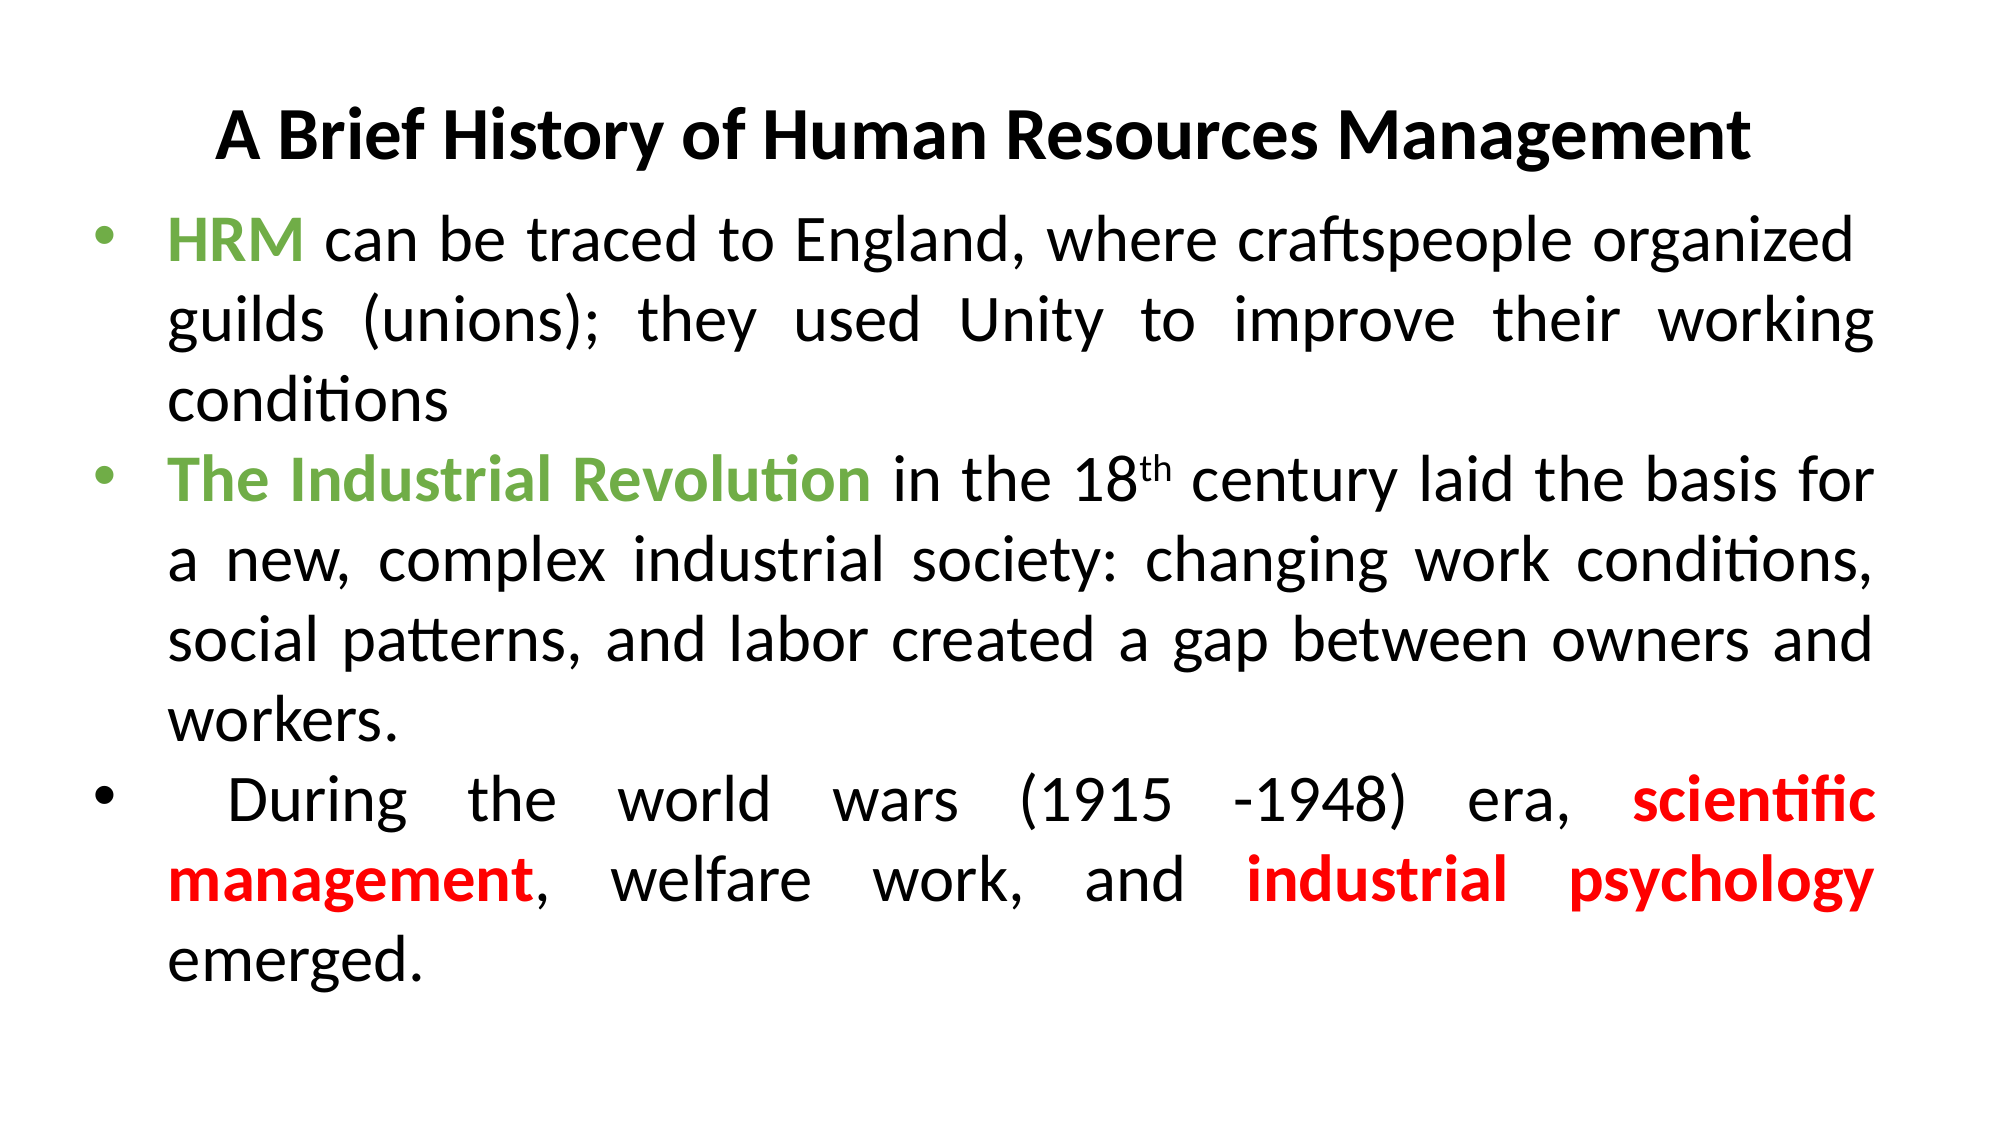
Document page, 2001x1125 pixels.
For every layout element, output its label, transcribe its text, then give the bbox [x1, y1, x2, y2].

text_box A Brief History of Human Resources Management [120, 77, 1850, 182]
text_box HRM can be traced to England, where craftspeople organized guilds (unions); they used Unity to improve their working conditions The Industrial Revolution in the 18th century laid the basis for a new, complex industrial society: changing work conditions, social patterns, and labor created a gap between owners and workers. During the world wars (1915 -1948) era, scientific management, welfare work, and industrial psychology emerged. [78, 187, 1891, 1125]
